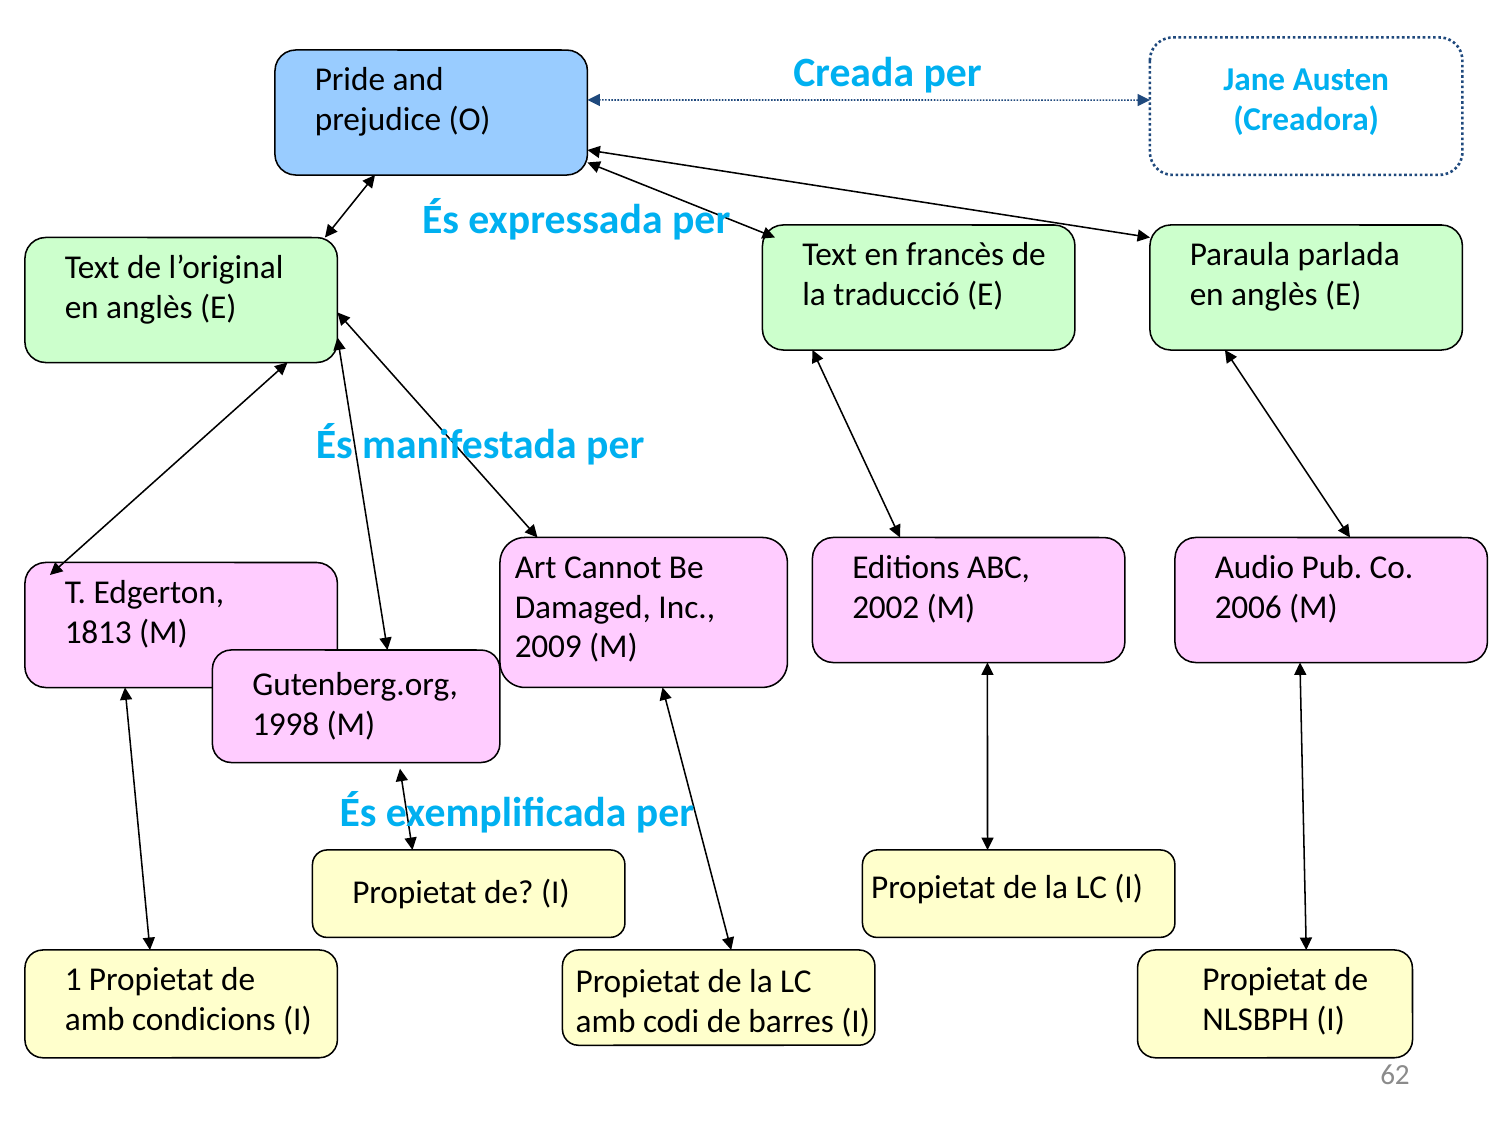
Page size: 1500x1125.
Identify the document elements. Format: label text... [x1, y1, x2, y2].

text_box Jane Austen (Creadora) [1175, 49, 1438, 145]
text_box [333, 337, 349, 408]
text_box [1294, 662, 1313, 950]
text_box [1224, 349, 1264, 408]
text_box [659, 687, 687, 777]
text_box [703, 843, 735, 950]
text_box Text de l’original en anglès (E) [50, 237, 313, 333]
text_box [407, 843, 415, 850]
text_box [762, 250, 1075, 351]
text_box [1149, 37, 1463, 175]
text_box [480, 474, 538, 538]
text_box [981, 662, 994, 777]
text_box [1137, 949, 1187, 1042]
text_box [49, 362, 288, 575]
text_box [313, 562, 338, 649]
text_box [862, 913, 1175, 938]
text_box 1 Propietat de amb condicions (I) [50, 949, 337, 1045]
text_box [1174, 537, 1488, 663]
text_box [984, 843, 992, 850]
slide_number 62 [1074, 1042, 1425, 1103]
text_box [359, 474, 392, 650]
text_box [212, 649, 499, 763]
text_box [397, 768, 406, 777]
text_box [1149, 224, 1463, 351]
text_box Propietat de? (I) [337, 862, 600, 918]
text_box [24, 237, 338, 363]
text_box [324, 174, 376, 238]
text_box T. Edgerton, 1813 (M) [50, 562, 313, 657]
text_box [587, 145, 807, 184]
text_box És expressada per [407, 184, 1258, 250]
text_box És exemplificada per [324, 777, 1300, 843]
text_box Propietat de la LC (I) [856, 857, 1188, 913]
text_box Creada per [650, 37, 1125, 103]
text_box Editions ABC, 2002 (M) [837, 537, 1100, 633]
text_box [812, 537, 1125, 663]
text_box Propietat de la LC amb codi de barres (I) [560, 952, 889, 1047]
text_box Paraula parlada en anglès (E) [1175, 224, 1438, 320]
text_box [587, 161, 642, 184]
text_box [1277, 427, 1351, 538]
text_box [864, 849, 1173, 857]
text_box [24, 949, 337, 1058]
text_box Text en francès de la traducció (E) [787, 250, 1081, 320]
text_box [119, 687, 156, 950]
text_box Audio Pub. Co. 2006 (M) [1200, 537, 1463, 633]
text_box [812, 349, 840, 408]
text_box [587, 93, 601, 107]
text_box [870, 474, 901, 538]
text_box És manifestada per [301, 408, 1277, 474]
text_box [501, 537, 788, 688]
text_box [337, 312, 423, 408]
text_box Gutenberg.org, 1998 (M) [237, 654, 500, 750]
text_box [312, 849, 625, 938]
text_box [1136, 93, 1150, 107]
text_box Pride and prejudice (O) [300, 49, 563, 145]
text_box [274, 49, 588, 176]
text_box Art Cannot Be Damaged, Inc., 2009 (M) [500, 537, 763, 672]
text_box Propietat de NLSBPH (I) [1187, 949, 1450, 1045]
text_box [24, 562, 215, 688]
